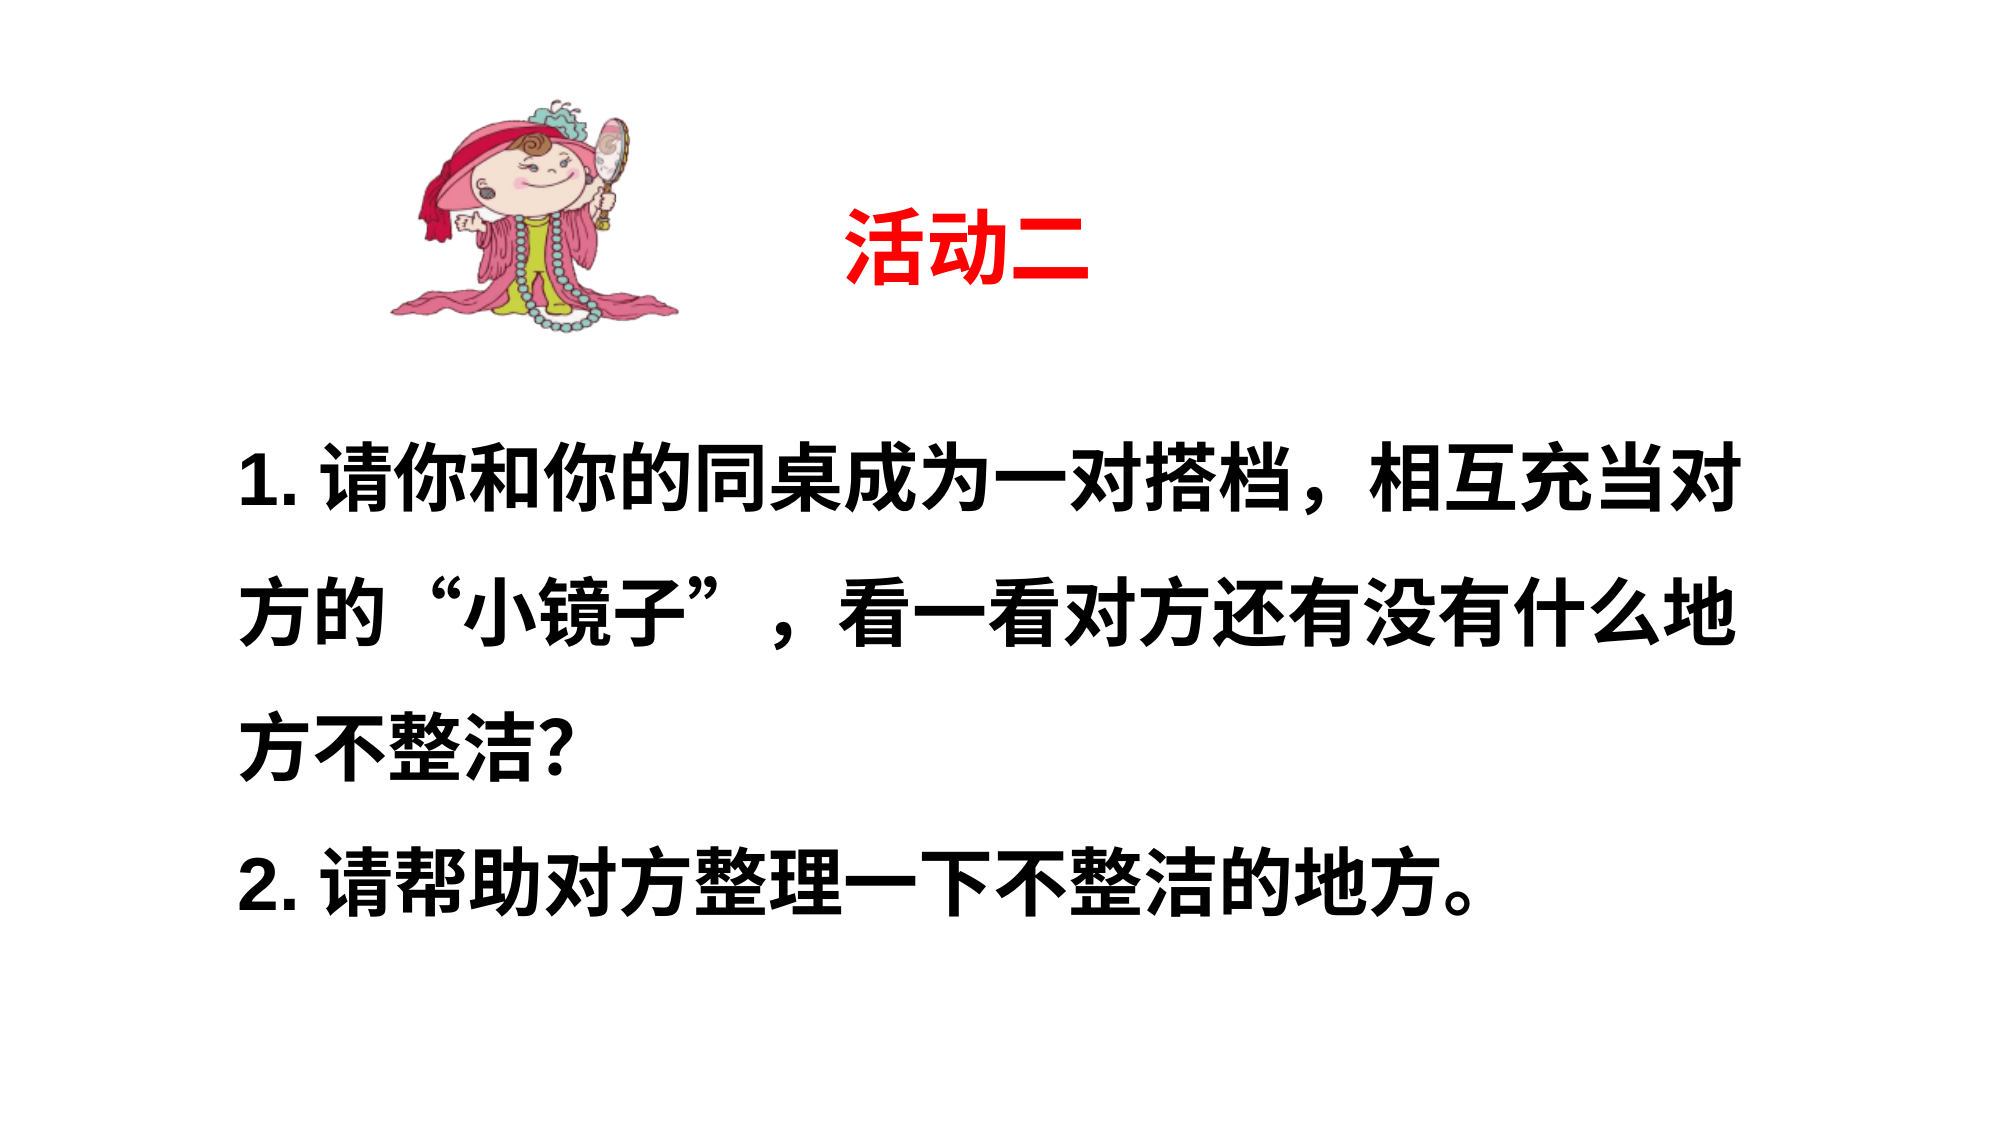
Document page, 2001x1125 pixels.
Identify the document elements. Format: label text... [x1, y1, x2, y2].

text_box 1.请你和你的同桌成为一对搭档，相互充当对方的“小镜子”，看一看对方还有没有什么地方不整洁？ 2.请帮助对方整理一下不整洁的地方。 [223, 378, 1824, 933]
picture [309, 47, 761, 403]
text_box 活动二 [828, 187, 1500, 303]
